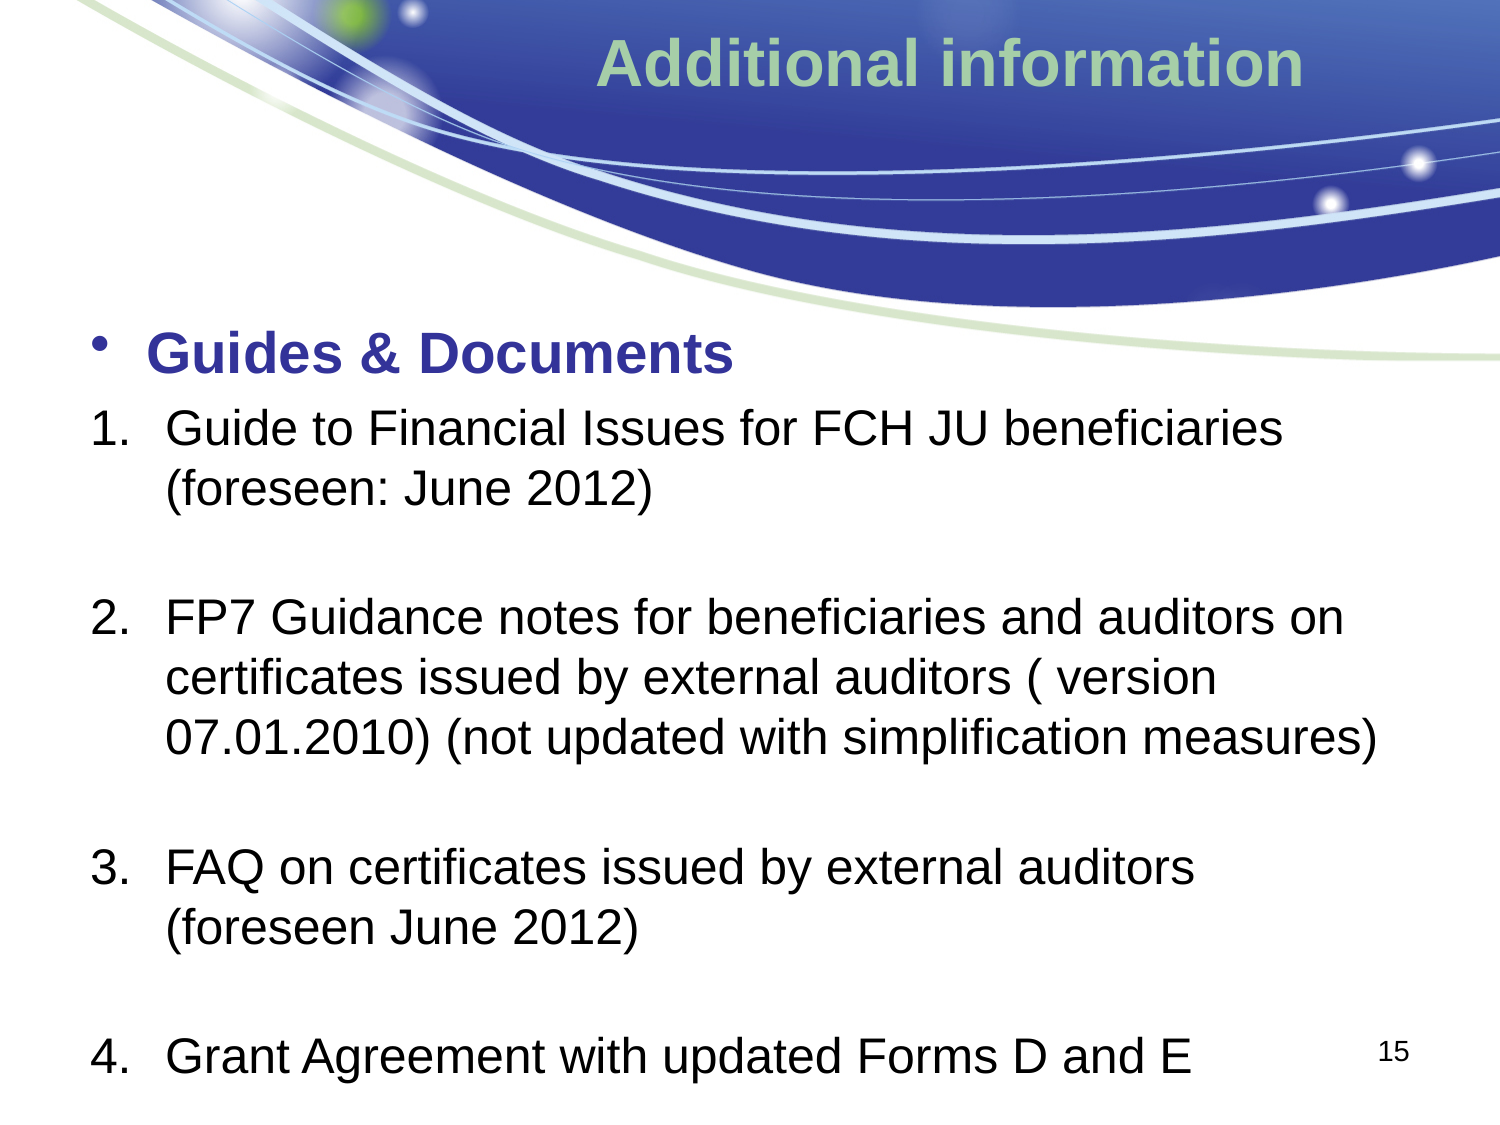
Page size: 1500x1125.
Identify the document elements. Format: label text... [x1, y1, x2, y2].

list Guides & Documents Guide to Financial Issues for FCH JU beneficiaries (foreseen: June 2012) FP7 Guidance notes for beneficiaries and auditors on certificates issued by external auditors ( version 07.01.2010) (not updated with simplification measures) FAQ on certificates issued by external auditors (foreseen June 2012) Grant Agreement with updated Forms D and E [75, 307, 1425, 1051]
slide_number 15 [1074, 1024, 1425, 1103]
title Additional information [75, 0, 1425, 144]
picture [0, 0, 1500, 1125]
